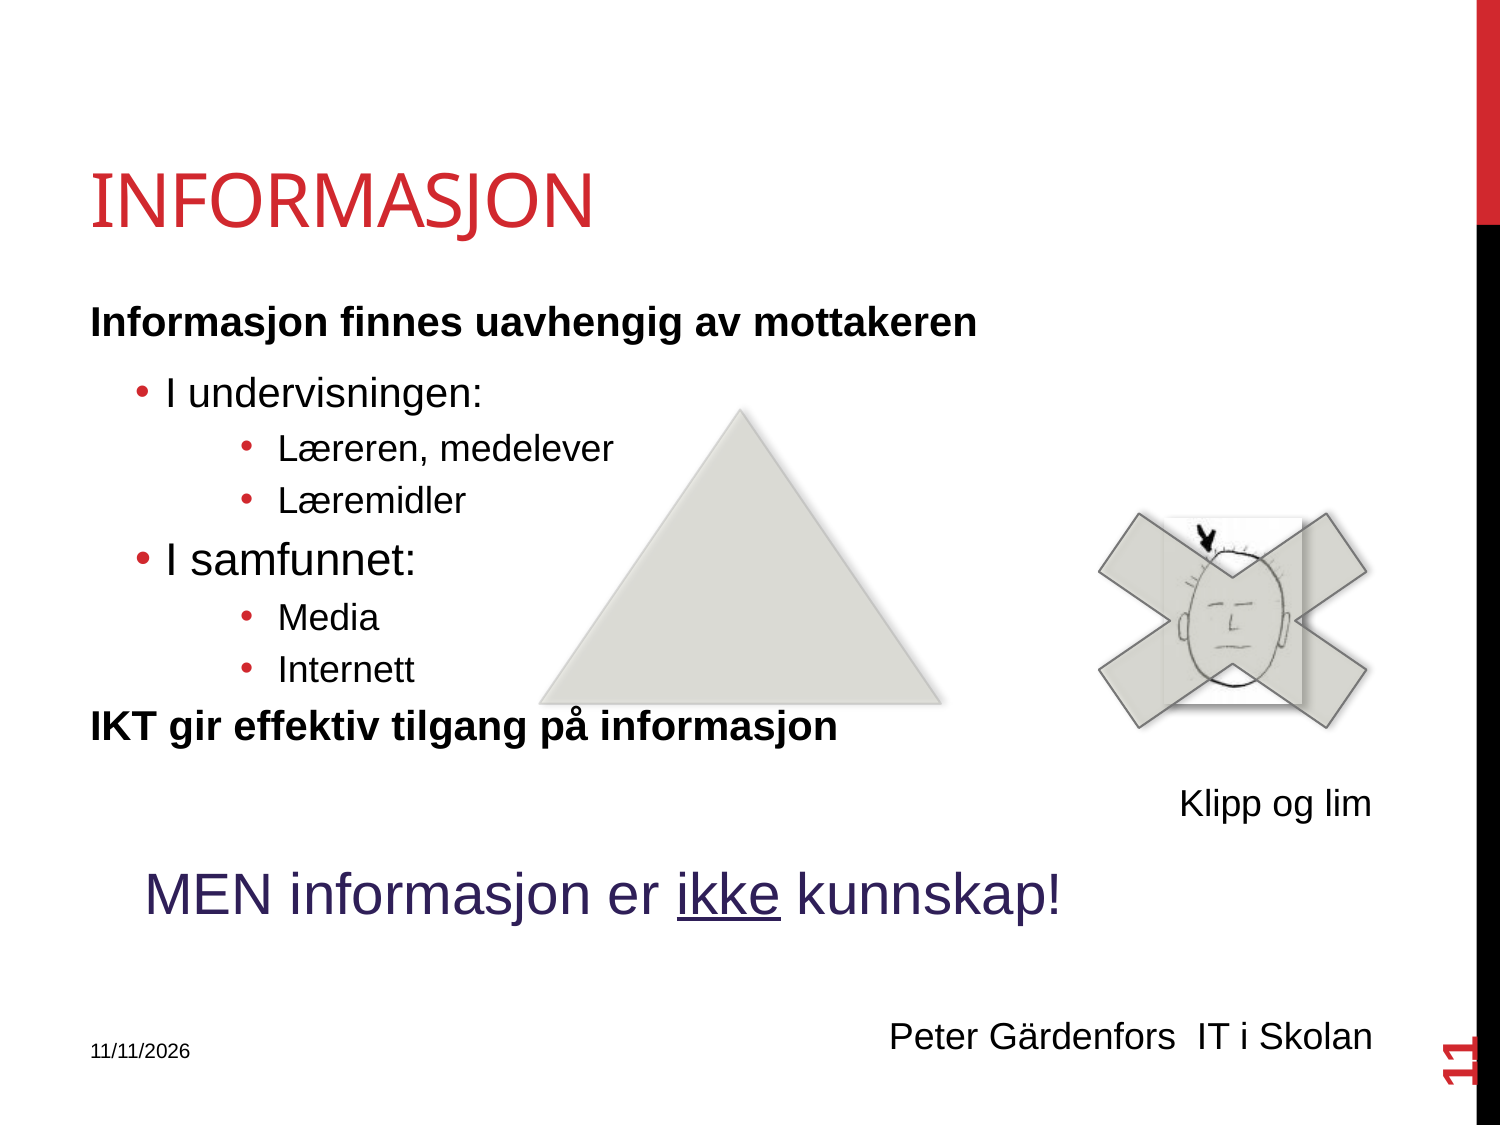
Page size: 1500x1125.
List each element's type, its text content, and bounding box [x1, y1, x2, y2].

title Informasjon [75, 25, 1025, 250]
list Informasjon finnes uavhengig av mottakeren I undervisningen: Læreren, medelever Læremidler I samfunnet: Media Internett IKT gir effektiv tilgang på informasjon [75, 287, 1325, 1005]
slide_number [75, 1012, 638, 1063]
text_box [1296, 631, 1368, 729]
text_box [1097, 625, 1169, 729]
text_box [538, 408, 942, 705]
text_box [1312, 512, 1368, 611]
text_box [1097, 512, 1162, 617]
slide_number 11 [1427, 887, 1488, 1104]
text_box Peter Gärdenfors IT i Skolan [347, 1004, 1399, 1065]
text_box MEN informasjon er ikke kunnskap! [129, 848, 1118, 934]
picture [1163, 518, 1303, 705]
text_box Klipp og lim [1164, 771, 1442, 831]
